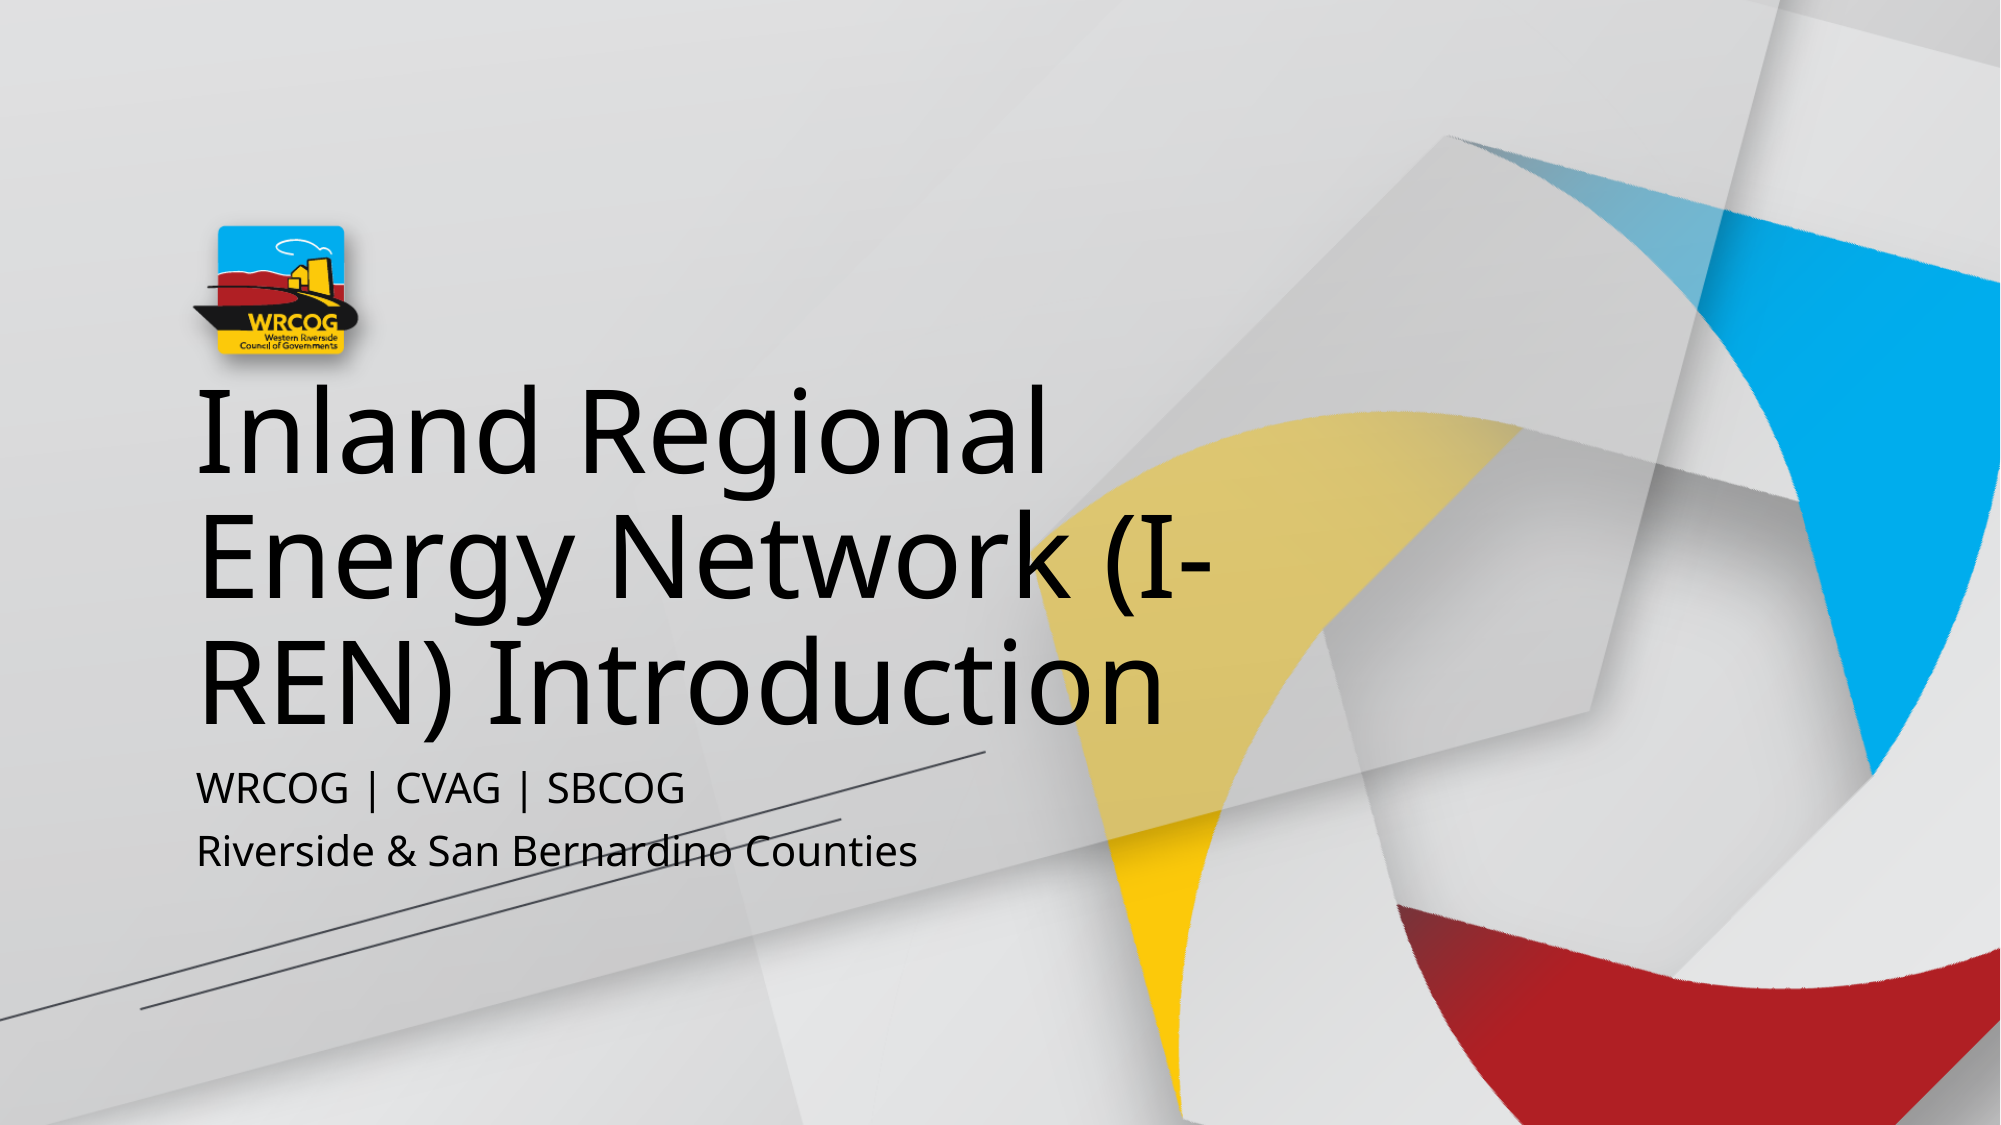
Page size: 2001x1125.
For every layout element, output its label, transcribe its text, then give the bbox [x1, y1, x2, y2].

subtitle WRCOG | CVAG | SBCOG Riverside & San Bernardino Counties [180, 759, 1377, 884]
picture [0, 0, 2001, 1125]
title Inland Regional Energy Network (I-REN) Introduction [180, 365, 1377, 758]
